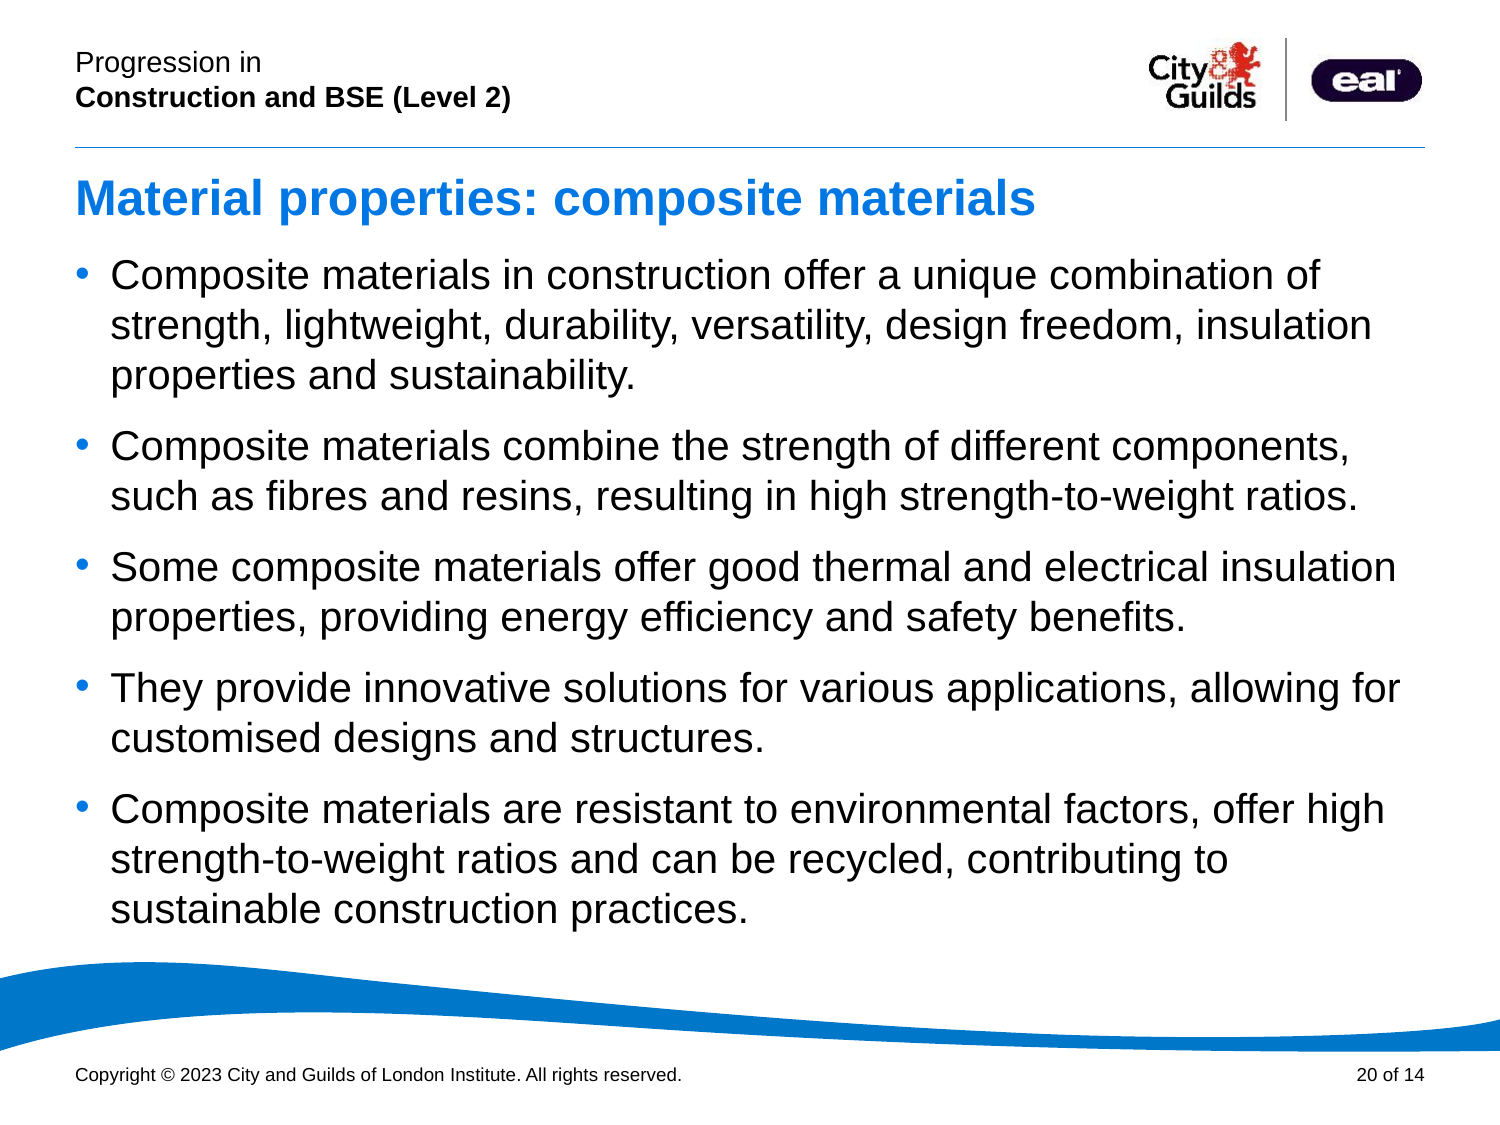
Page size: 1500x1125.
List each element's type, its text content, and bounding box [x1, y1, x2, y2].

title Material properties: composite materials [74, 165, 1426, 229]
list Composite materials in construction offer a unique combination of strength, lightweight, durability, versatility, design freedom, insulation properties and sustainability. Composite materials combine the strength of different components, such as fibres and resins, resulting in high strength-to-weight ratios. Some composite materials offer good thermal and electrical insulation properties, providing energy efficiency and safety benefits. They provide innovative solutions for various applications, allowing for customised designs and structures. Composite materials are resistant to environmental factors, offer high strength-to-weight ratios and can be recycled, contributing to sustainable construction practices. [74, 247, 1426, 946]
picture [1149, 38, 1422, 121]
